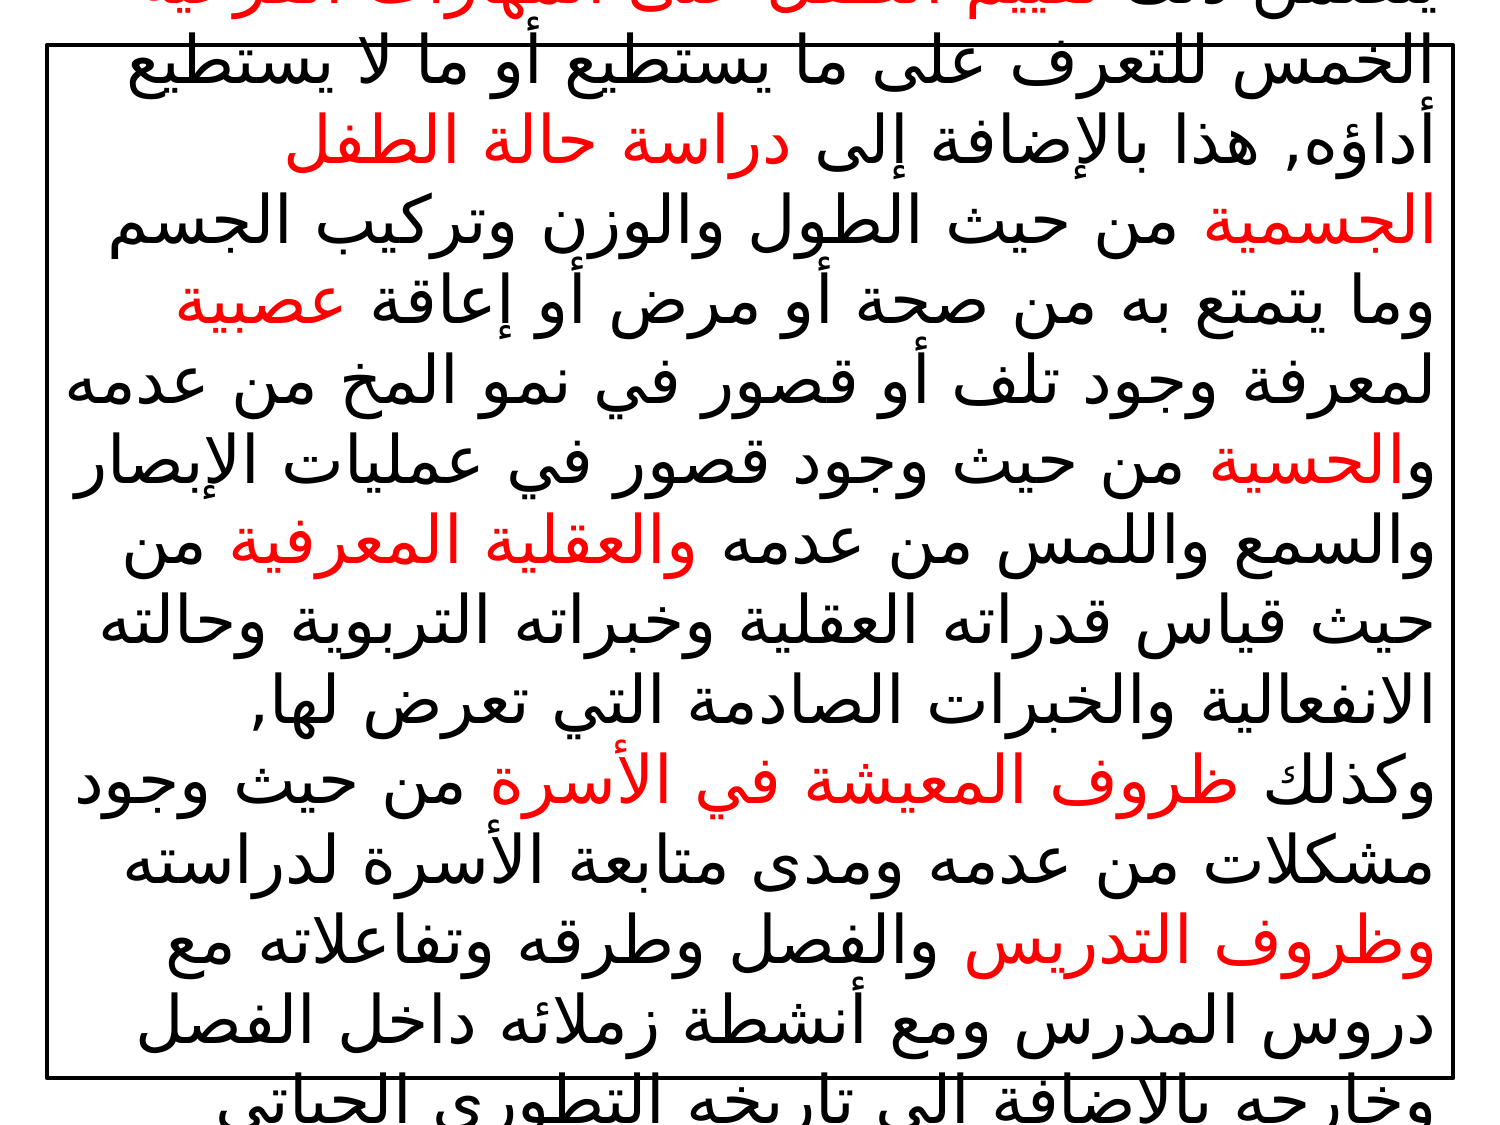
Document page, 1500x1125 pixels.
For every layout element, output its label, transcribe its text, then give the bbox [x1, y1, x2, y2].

title 2. تحليل الطفل: يتضمن ذلك تقييم الطفل على المهارات الفرعية الخمس للتعرف على ما يستطيع أو ما لا يستطيع أداؤه, هذا بالإضافة إلى دراسة حالة الطفل الجسمية من حيث الطول والوزن وتركيب الجسم وما يتمتع به من صحة أو مرض أو إعاقة عصبية لمعرفة وجود تلف أو قصور في نمو المخ من عدمه والحسية من حيث وجود قصور في عمليات الإبصار والسمع واللمس من عدمه والعقلية المعرفية من حيث قياس قدراته العقلية وخبراته التربوية وحالته الانفعالية والخبرات الصادمة التي تعرض لها, وكذلك ظروف المعيشة في الأسرة من حيث وجود مشكلات من عدمه ومدى متابعة الأسرة لدراسته وظروف التدريس والفصل وطرقه وتفاعلاته مع دروس المدرس ومع أنشطة زملائه داخل الفصل وخارجه بالإضافة إلى تاريخه التطوري الحياتي والدراسي وتكوين صورة كاملة شخصية وبيئية تضع أصابعنا على مصدر الصعوبة [45, 43, 1455, 1080]
